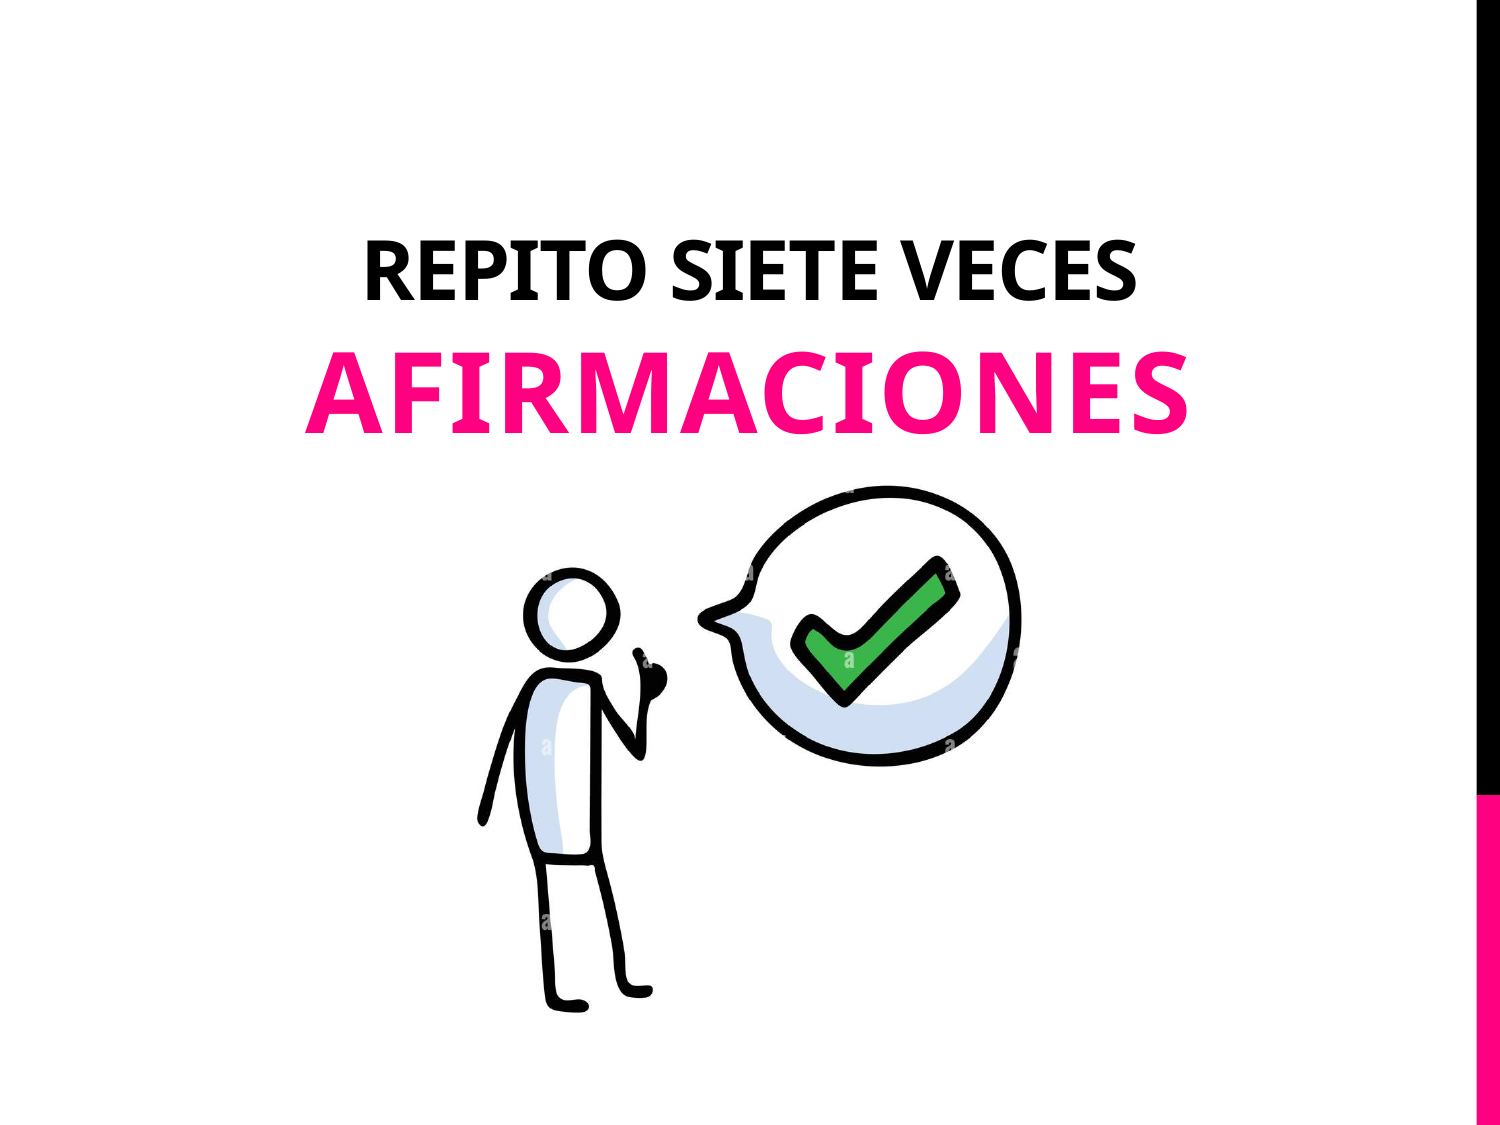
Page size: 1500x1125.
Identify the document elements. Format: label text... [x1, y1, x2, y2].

title Repito siete veces [112, 184, 1388, 351]
picture [312, 477, 1186, 1018]
subtitle afirmaciones [186, 351, 1312, 585]
